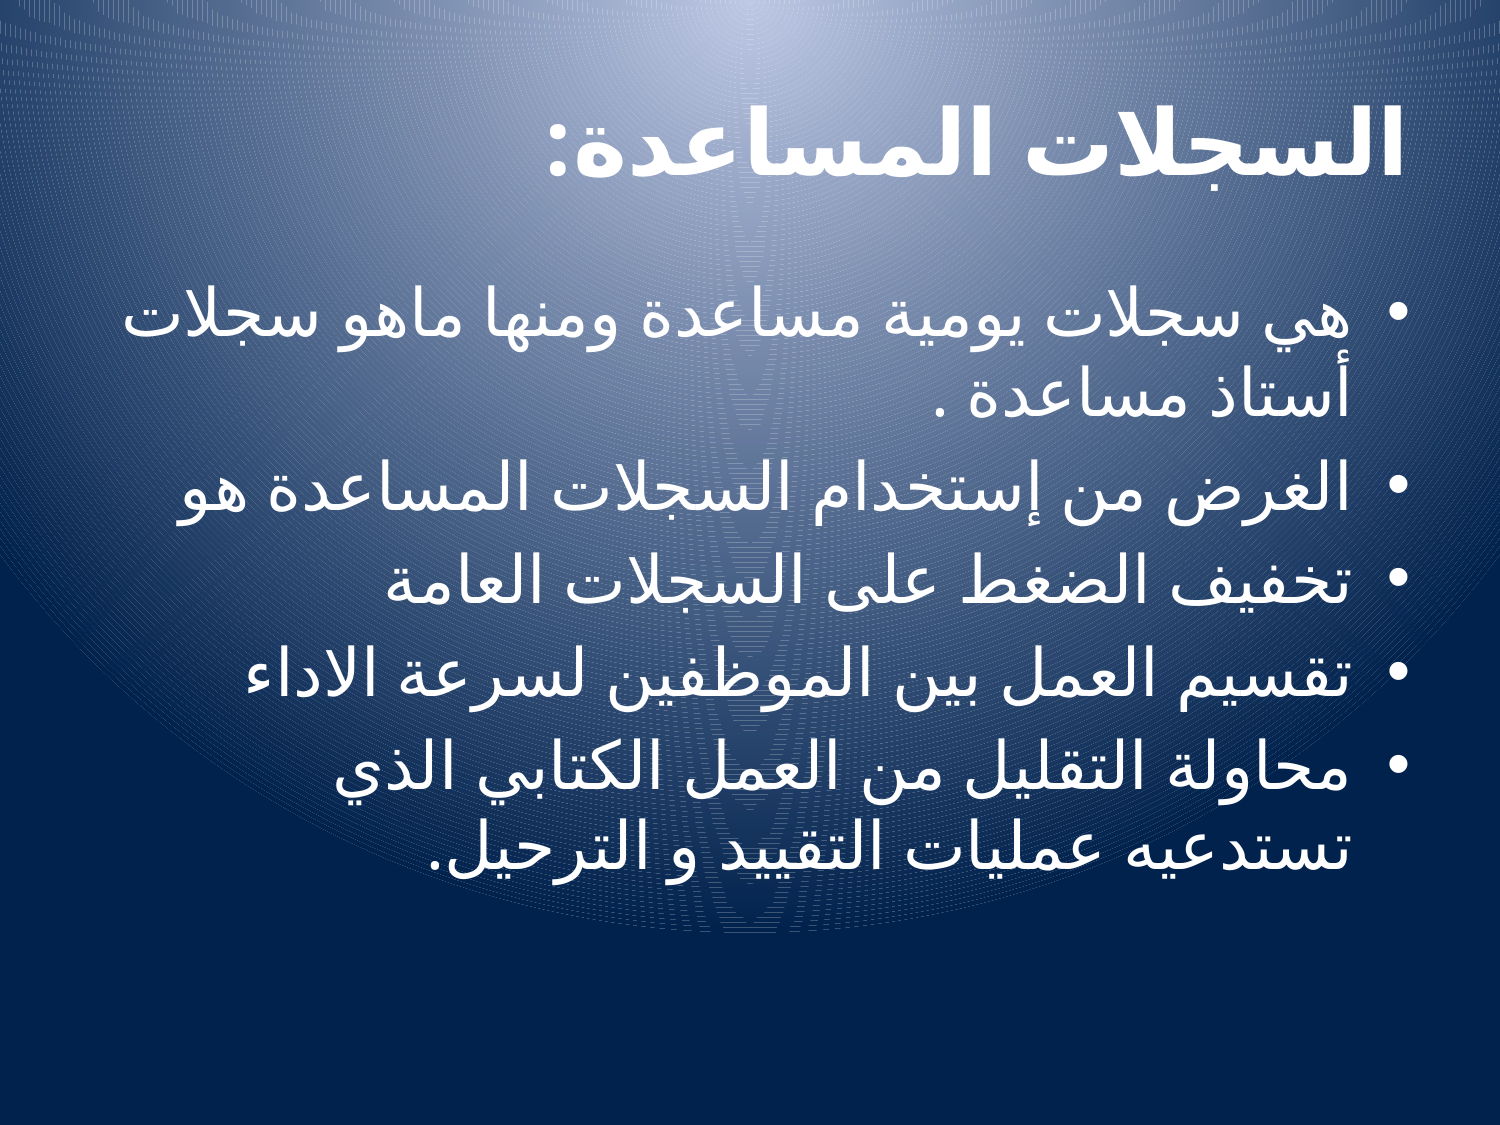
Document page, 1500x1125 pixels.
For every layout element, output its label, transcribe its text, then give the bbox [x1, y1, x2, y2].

list هي سجلات يومية مساعدة ومنها ماهو سجلات أستاذ مساعدة . الغرض من إستخدام السجلات المساعدة هو تخفيف الضغط على السجلات العامة تقسيم العمل بين الموظفين لسرعة الاداء محاولة التقليل من العمل الكتابي الذي تستدعيه عمليات التقييد و الترحيل. [75, 262, 1425, 1005]
title السجلات المساعدة: [75, 45, 1425, 233]
